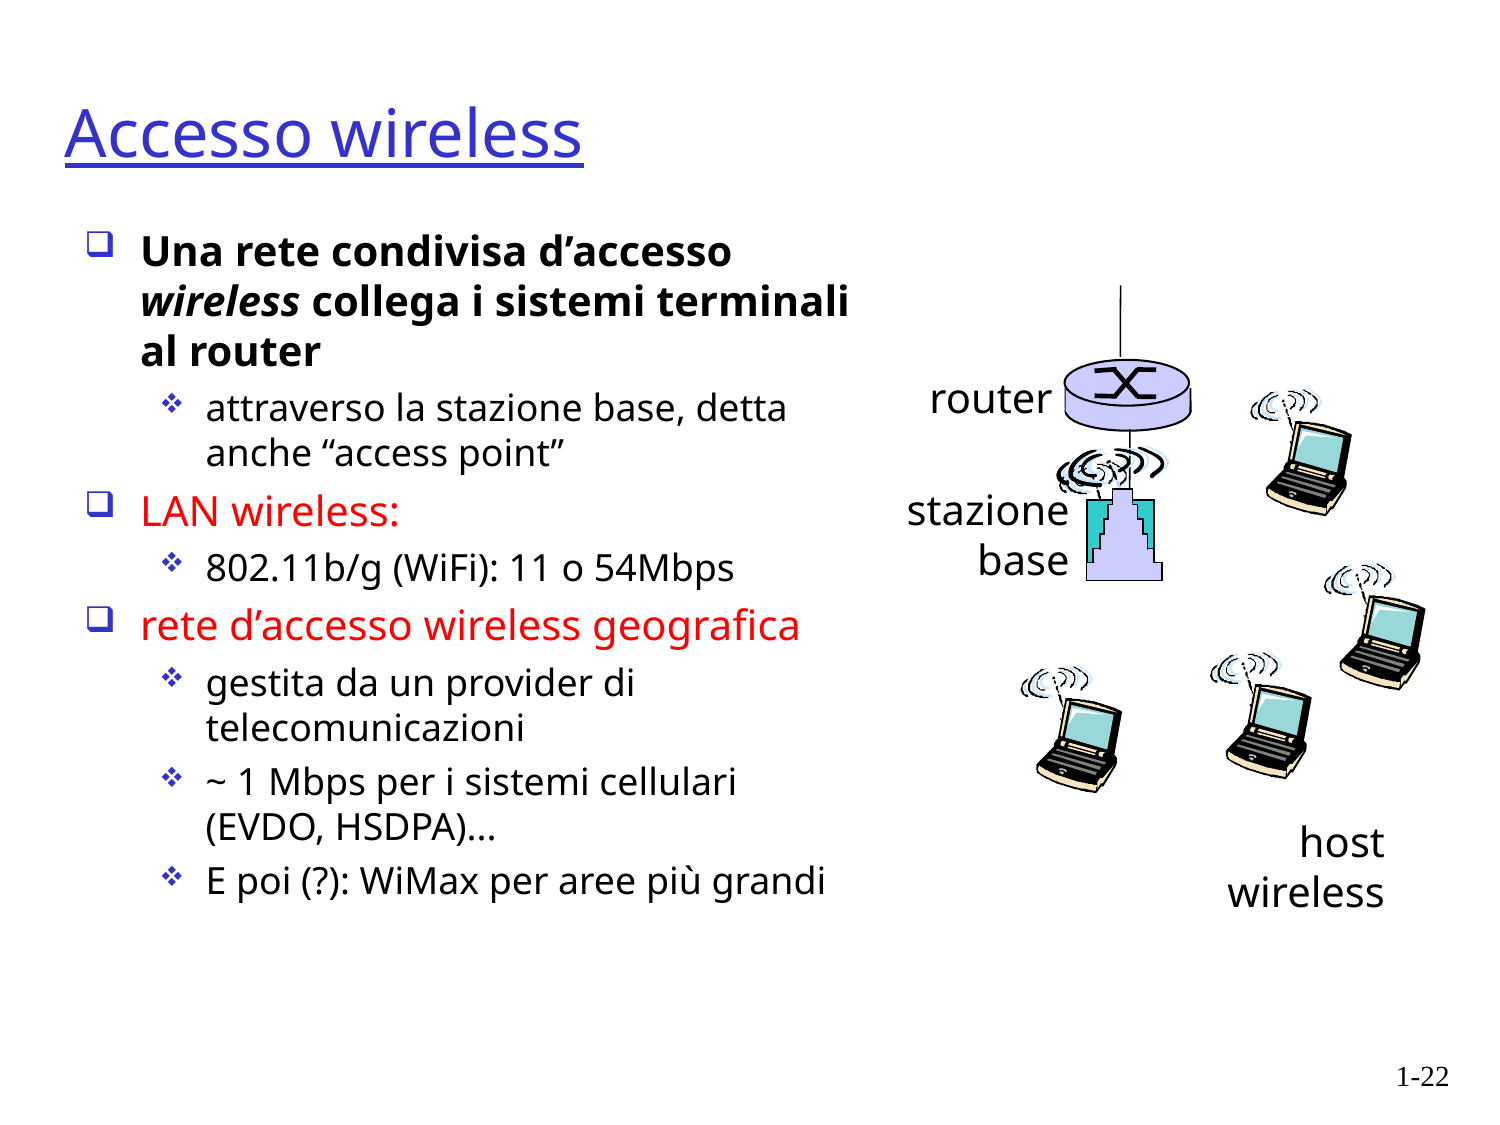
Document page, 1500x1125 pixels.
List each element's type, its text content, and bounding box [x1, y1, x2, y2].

list Una rete condivisa d’accesso wireless collega i sistemi terminali al router attraverso la stazione base, detta anche “access point” LAN wireless: 802.11b/g (WiFi): 11 o 54Mbps rete d’accesso wireless geografica gestita da un provider di telecomunicazioni ~ 1 Mbps per i sistemi cellulari (EVDO, HSDPA)... E poi (?): WiMax per aree più grandi [69, 216, 879, 1018]
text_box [892, 285, 1426, 924]
title Accesso wireless [49, 37, 1426, 226]
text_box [1056, 445, 1169, 581]
slide_number 1-22 [1362, 1049, 1465, 1125]
